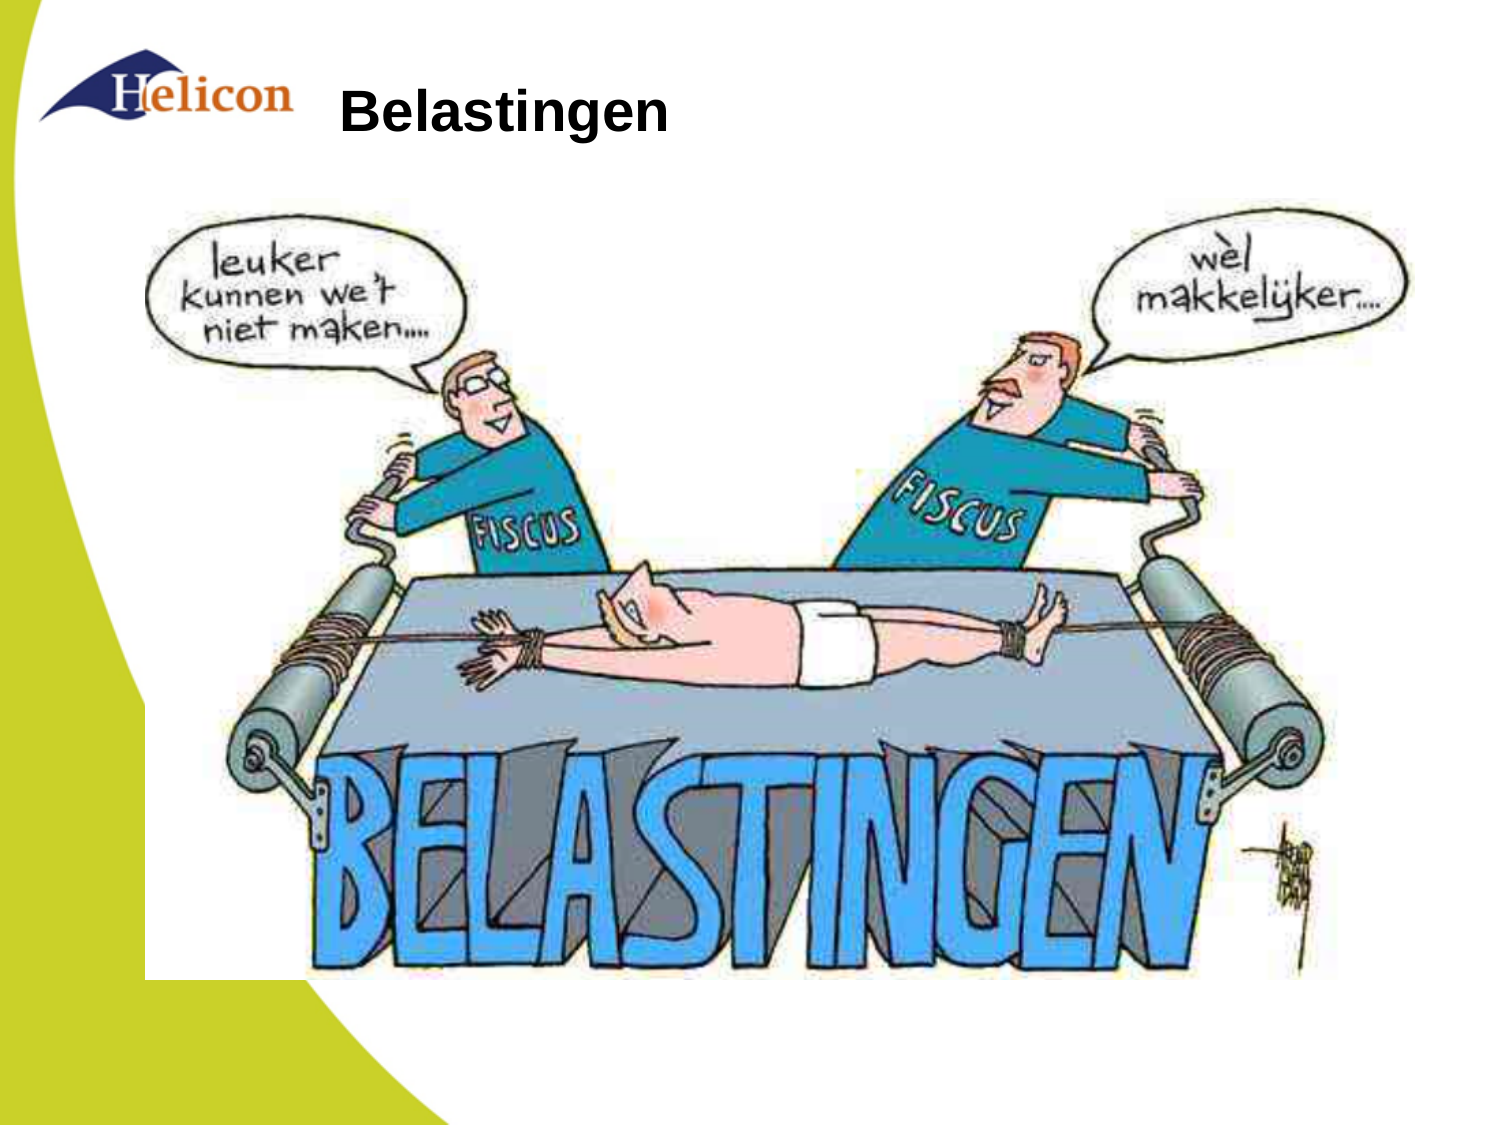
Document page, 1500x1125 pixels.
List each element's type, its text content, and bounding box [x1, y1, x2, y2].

picture [0, 0, 1500, 1125]
title Belastingen [324, 54, 1415, 161]
